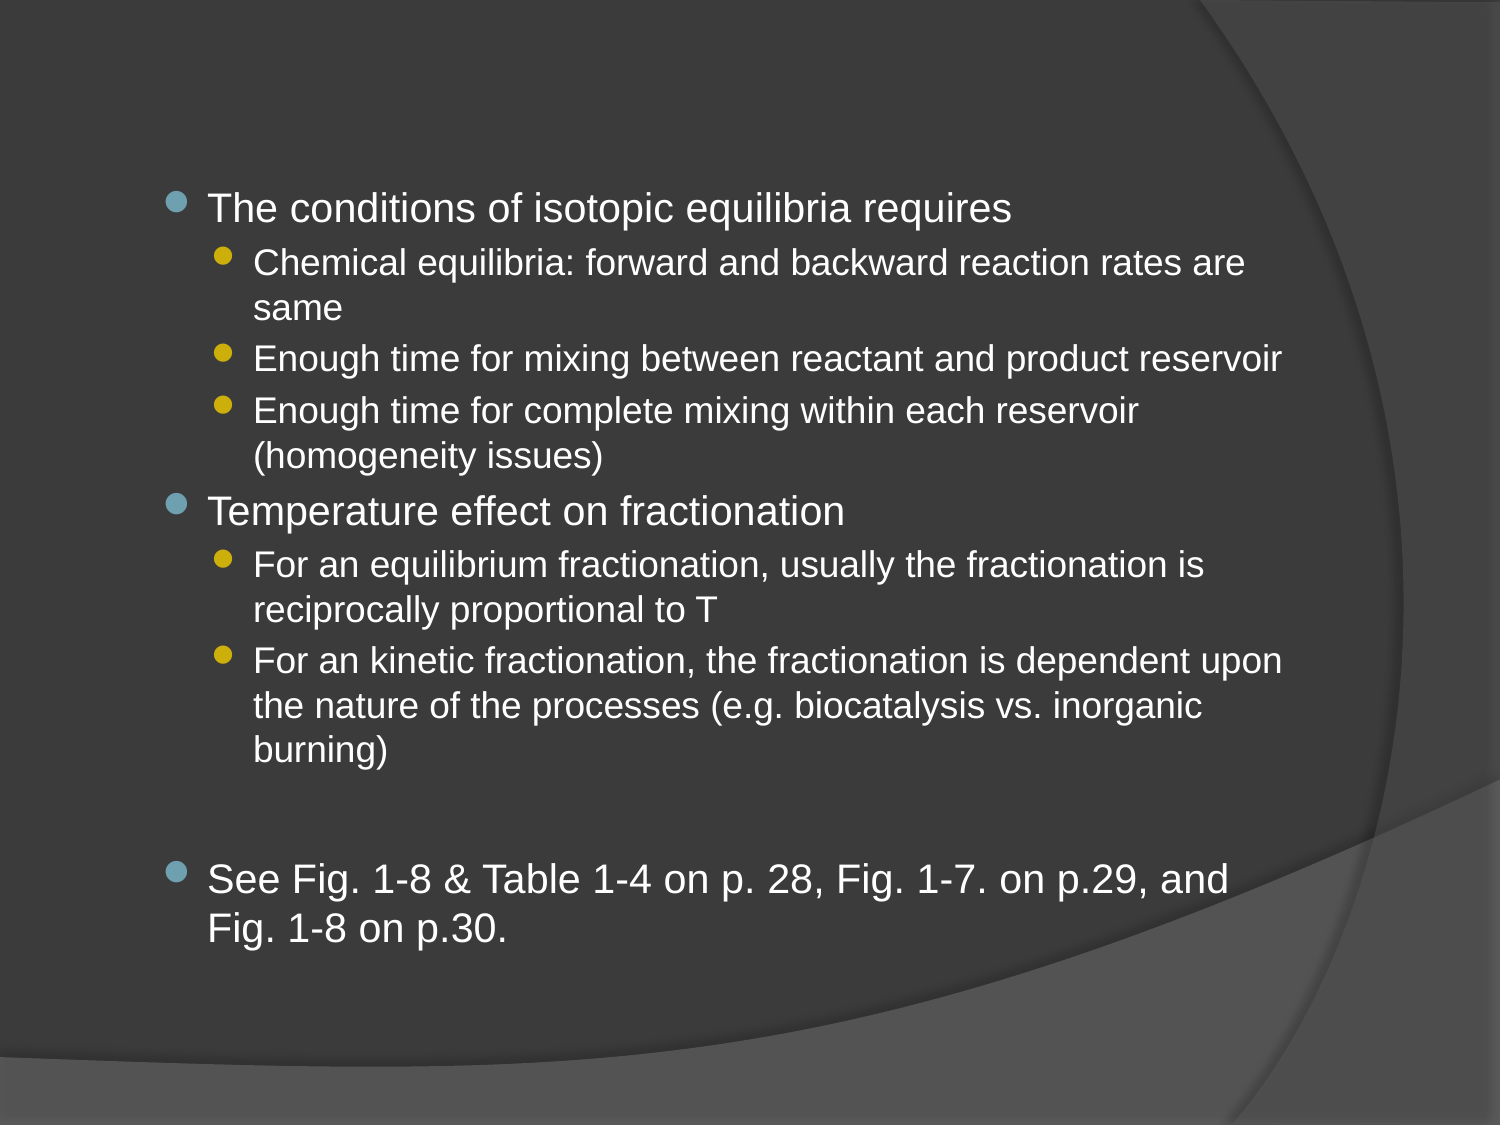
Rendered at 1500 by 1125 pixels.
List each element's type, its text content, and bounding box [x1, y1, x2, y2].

list The conditions of isotopic equilibria requires Chemical equilibria: forward and backward reaction rates are same Enough time for mixing between reactant and product reservoir Enough time for complete mixing within each reservoir (homogeneity issues) Temperature effect on fractionation For an equilibrium fractionation, usually the fractionation is reciprocally proportional to T For an kinetic fractionation, the fractionation is dependent upon the nature of the processes (e.g. biocatalysis vs. inorganic burning) See Fig. 1-8 & Table 1-4 on p. 28, Fig. 1-7. on p.29, and Fig. 1-8 on p.30. [75, 91, 1300, 976]
